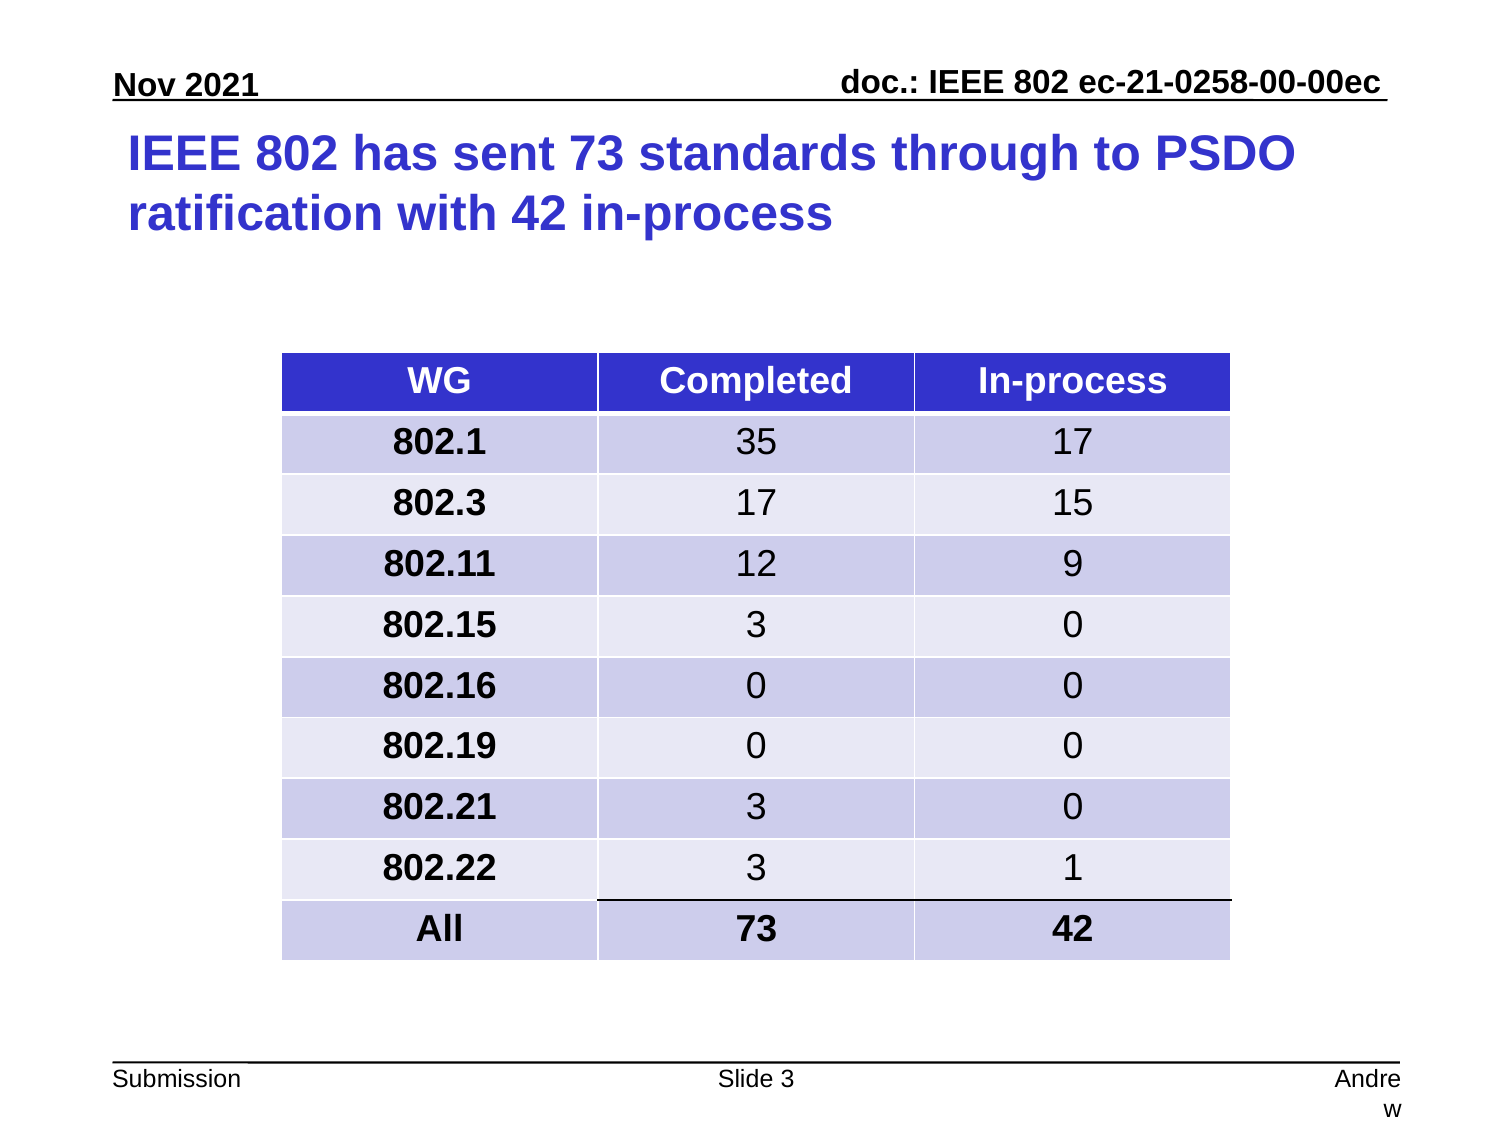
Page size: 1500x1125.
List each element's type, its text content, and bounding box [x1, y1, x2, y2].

table_cell 17 [599, 475, 914, 534]
table_cell 3 [599, 597, 914, 656]
table_cell All [282, 901, 597, 960]
table_cell 802.21 [282, 779, 597, 838]
table_cell 3 [599, 779, 914, 838]
title IEEE 802 has sent 73 standards through to PSDO ratification with 42 in-process [112, 112, 1388, 288]
table_cell 0 [599, 718, 914, 777]
table_cell 802.1 [282, 416, 597, 473]
table_cell 802.11 [282, 536, 597, 595]
slide_number Slide 3 [709, 1061, 803, 1093]
table_cell 1 [915, 840, 1230, 899]
table_cell 15 [915, 475, 1230, 534]
table_cell 802.22 [282, 840, 597, 899]
table_cell 0 [915, 718, 1230, 777]
table_header Completed [599, 353, 914, 411]
table_cell 42 [915, 901, 1230, 960]
table_header In-process [915, 353, 1230, 411]
table_cell 0 [915, 779, 1230, 838]
table_cell 802.16 [282, 658, 597, 717]
table_cell 12 [599, 536, 914, 595]
table_cell 17 [915, 416, 1230, 473]
table_cell 0 [915, 597, 1230, 656]
table_cell 802.3 [282, 475, 597, 534]
table_cell 0 [915, 658, 1230, 717]
table_cell 35 [599, 416, 914, 473]
footer Andrew Myles, Cisco [1320, 1061, 1402, 1093]
table_header WG [282, 353, 597, 411]
table_cell 802.15 [282, 597, 597, 656]
table_cell 0 [599, 658, 914, 717]
table_cell 73 [599, 901, 914, 960]
table_cell 9 [915, 536, 1230, 595]
table_cell 802.19 [282, 718, 597, 777]
table_cell 3 [599, 840, 914, 899]
